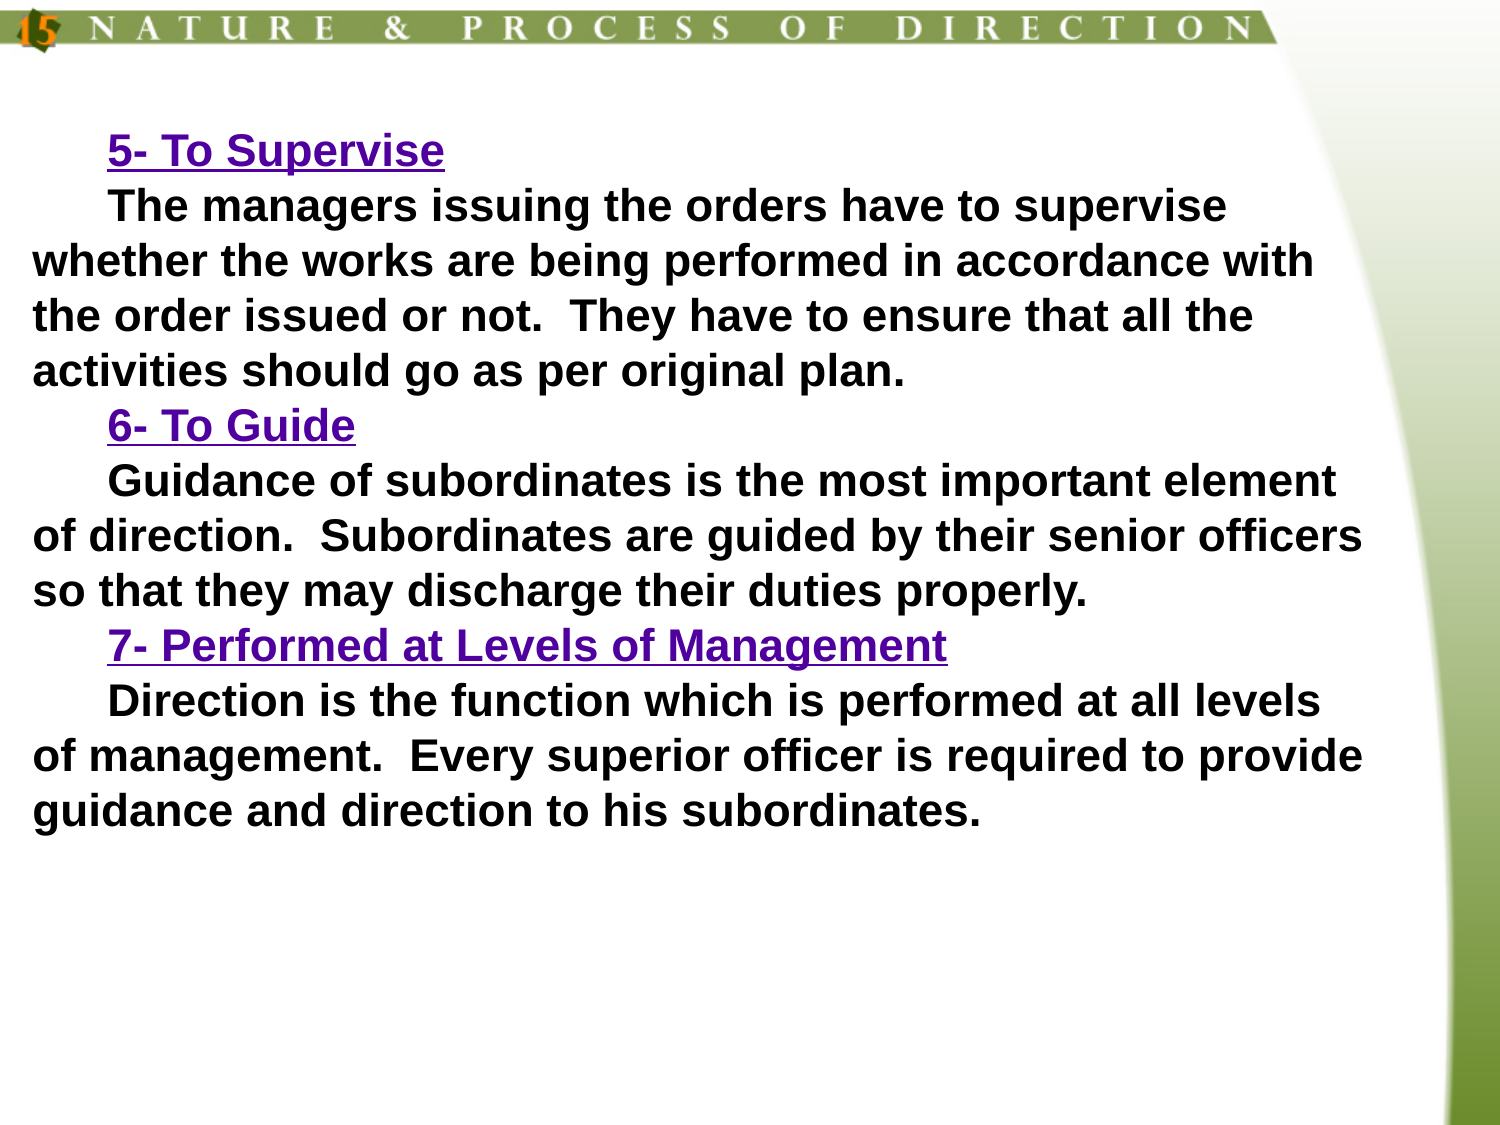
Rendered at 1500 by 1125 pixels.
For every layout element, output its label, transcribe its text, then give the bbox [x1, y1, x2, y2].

text_box 5- To Supervise The managers issuing the orders have to supervise whether the works are being performed in accordance with the order issued or not. They have to ensure that all the activities should go as per original plan. 6- To Guide Guidance of subordinates is the most important element of direction. Subordinates are guided by their senior officers so that they may discharge their duties properly. 7- Performed at Levels of Management Direction is the function which is performed at all levels of management. Every superior officer is required to provide guidance and direction to his subordinates. [17, 113, 1388, 843]
picture [0, 0, 1500, 1125]
